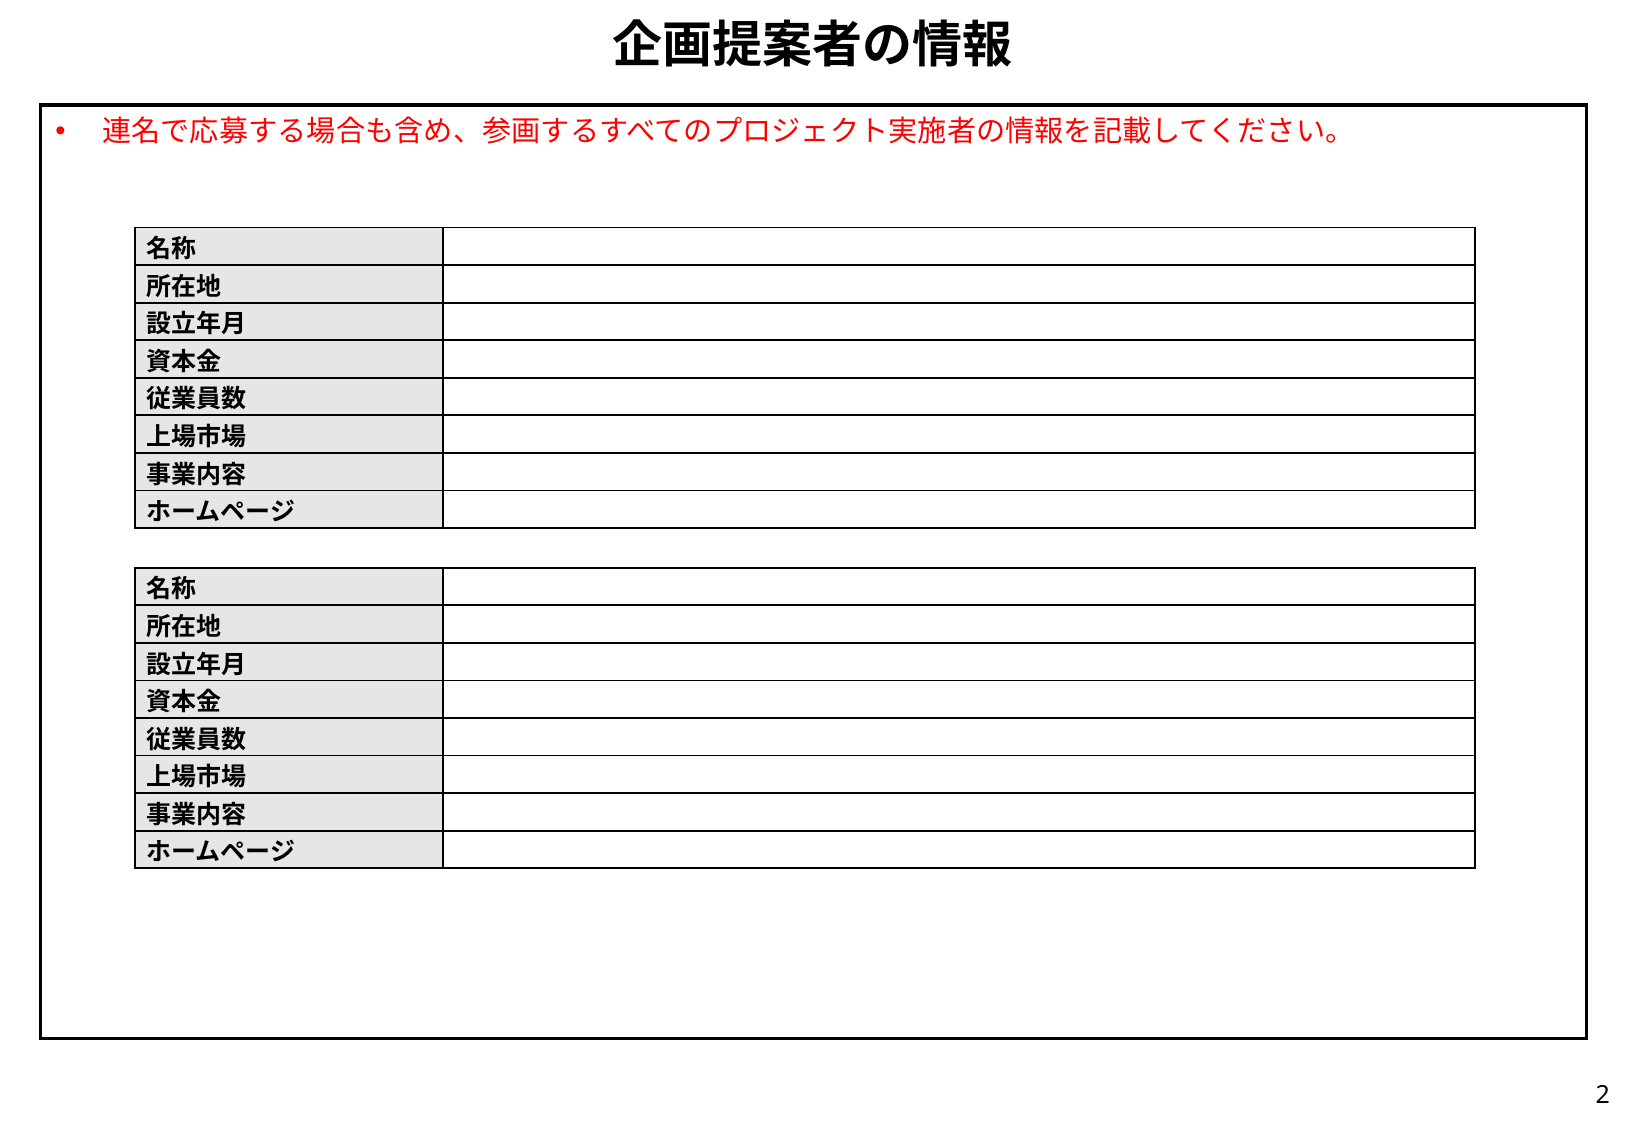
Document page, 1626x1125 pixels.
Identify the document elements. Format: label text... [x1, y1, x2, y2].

table_cell 事業内容 [136, 454, 442, 490]
table_cell [444, 416, 1474, 452]
text_box 連名で応募する場合も含め、参画するすべてのプロジェクト実施者の情報を記載してください。 [40, 104, 1588, 1039]
table_cell 従業員数 [136, 379, 442, 414]
table_cell 所在地 [136, 606, 442, 642]
table_cell 従業員数 [136, 719, 442, 755]
table_cell 上場市場 [136, 756, 442, 792]
table_cell [444, 491, 1474, 527]
table_cell [444, 379, 1474, 414]
table_cell [444, 681, 1474, 717]
table_cell 資本金 [136, 341, 442, 377]
table_cell ホームページ [136, 491, 442, 527]
table_cell 資本金 [136, 681, 442, 717]
slide_number 1 [1259, 1065, 1625, 1125]
table_cell [444, 266, 1474, 302]
table_header 名称 [136, 228, 442, 264]
table_cell 設立年月 [136, 304, 442, 339]
table_cell [444, 832, 1474, 867]
table_cell 設立年月 [136, 644, 442, 680]
table_cell [444, 719, 1474, 755]
table_cell [444, 454, 1474, 490]
table_cell [444, 304, 1474, 339]
table_cell 上場市場 [136, 416, 442, 452]
table_cell 事業内容 [136, 794, 442, 830]
table_header 名称 [136, 569, 442, 604]
table_cell [444, 341, 1474, 377]
table_header [444, 228, 1474, 264]
table_cell [444, 644, 1474, 680]
table_header [444, 569, 1474, 604]
table_cell [444, 606, 1474, 642]
table_cell 所在地 [136, 266, 442, 302]
table_cell [444, 756, 1474, 792]
title 企画提案者の情報 [0, 0, 1625, 93]
table_cell ホームページ [136, 832, 442, 867]
table_cell [444, 794, 1474, 830]
